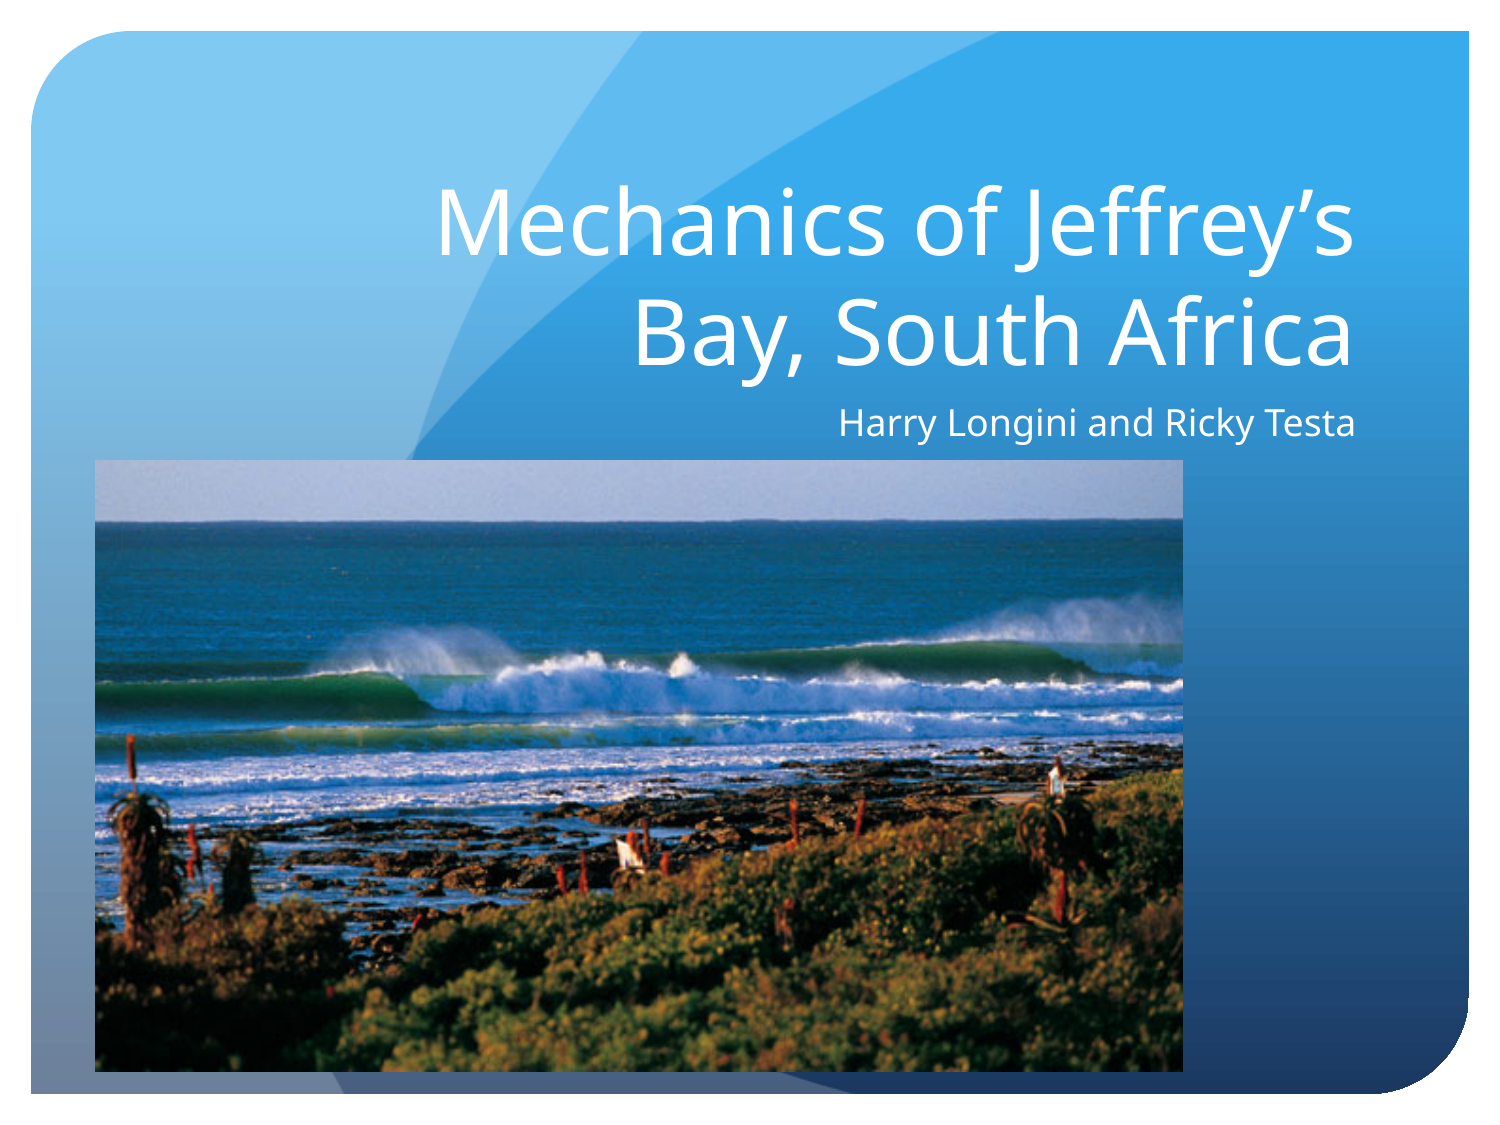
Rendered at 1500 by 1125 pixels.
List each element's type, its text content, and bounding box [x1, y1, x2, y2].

subtitle Harry Longini and Ricky Testa [262, 391, 1372, 679]
picture [25, 30, 1474, 1095]
title Mechanics of Jeffrey’s Bay, South Africa [262, 150, 1372, 391]
